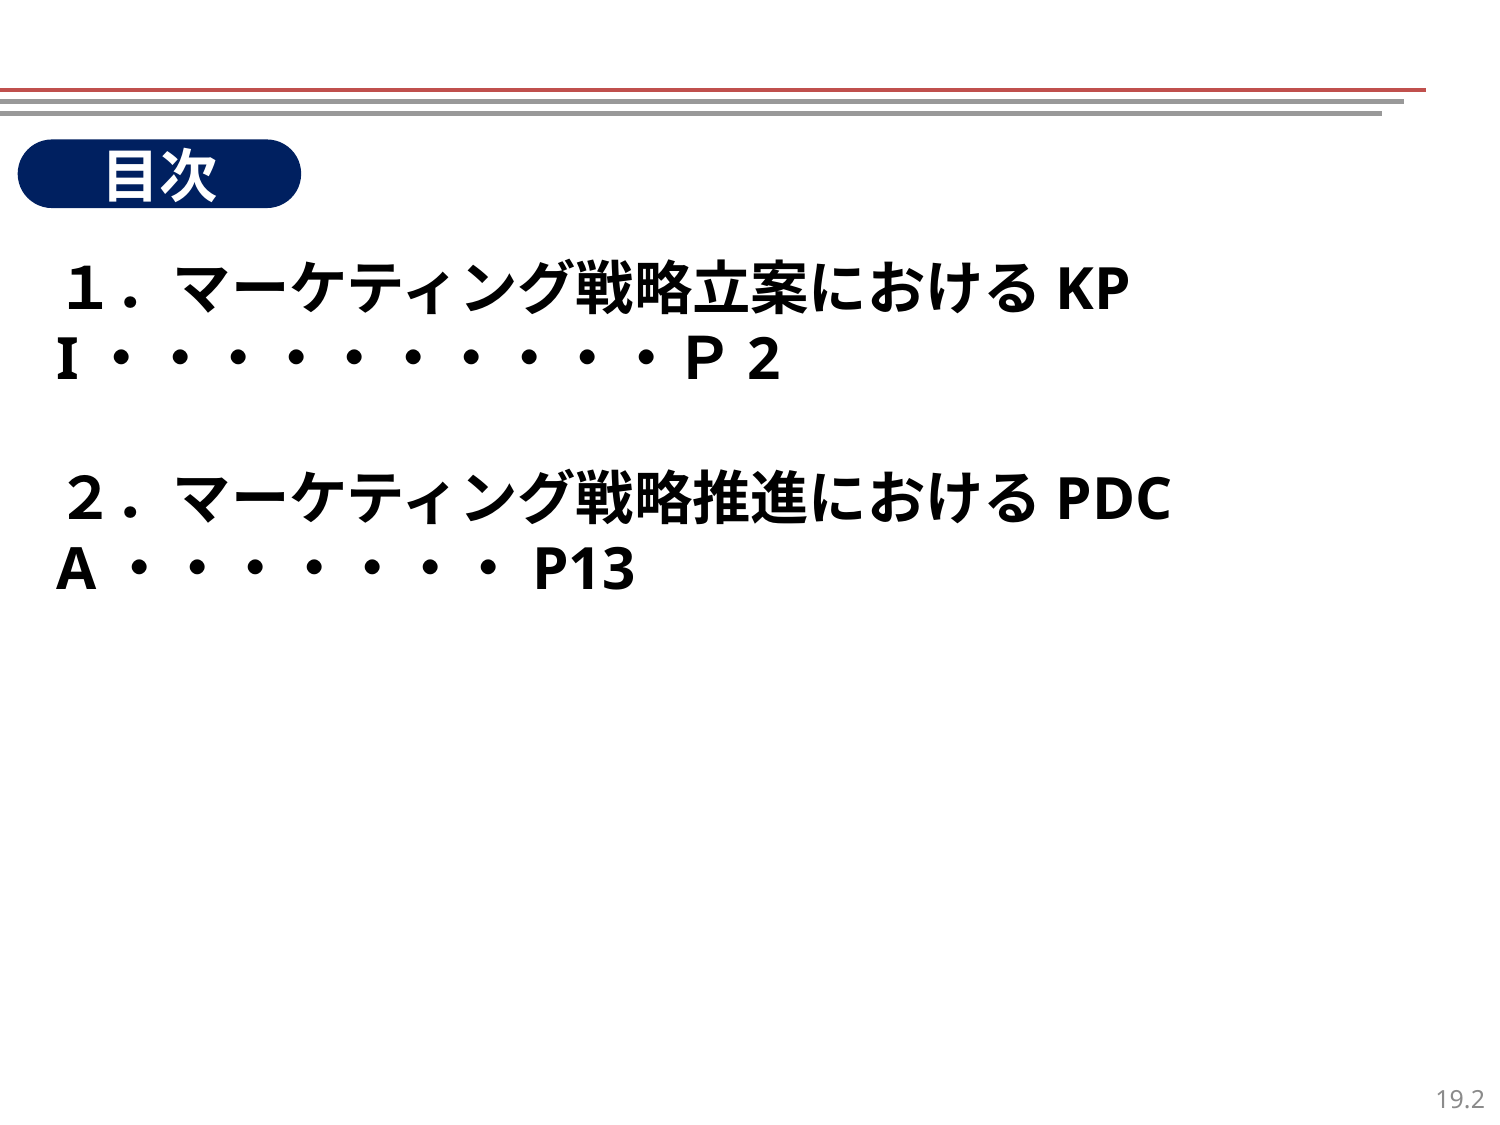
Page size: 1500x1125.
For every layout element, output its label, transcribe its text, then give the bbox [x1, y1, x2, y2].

text_box 目次 [15, 137, 304, 211]
slide_number 1 [1381, 1065, 1500, 1125]
text_box １．マーケティング戦略立案におけるKPI・・・・・・・・・・Ｐ2 ２．マーケティング戦略推進におけるPDCA・・・・・・・P13 [41, 243, 1459, 609]
